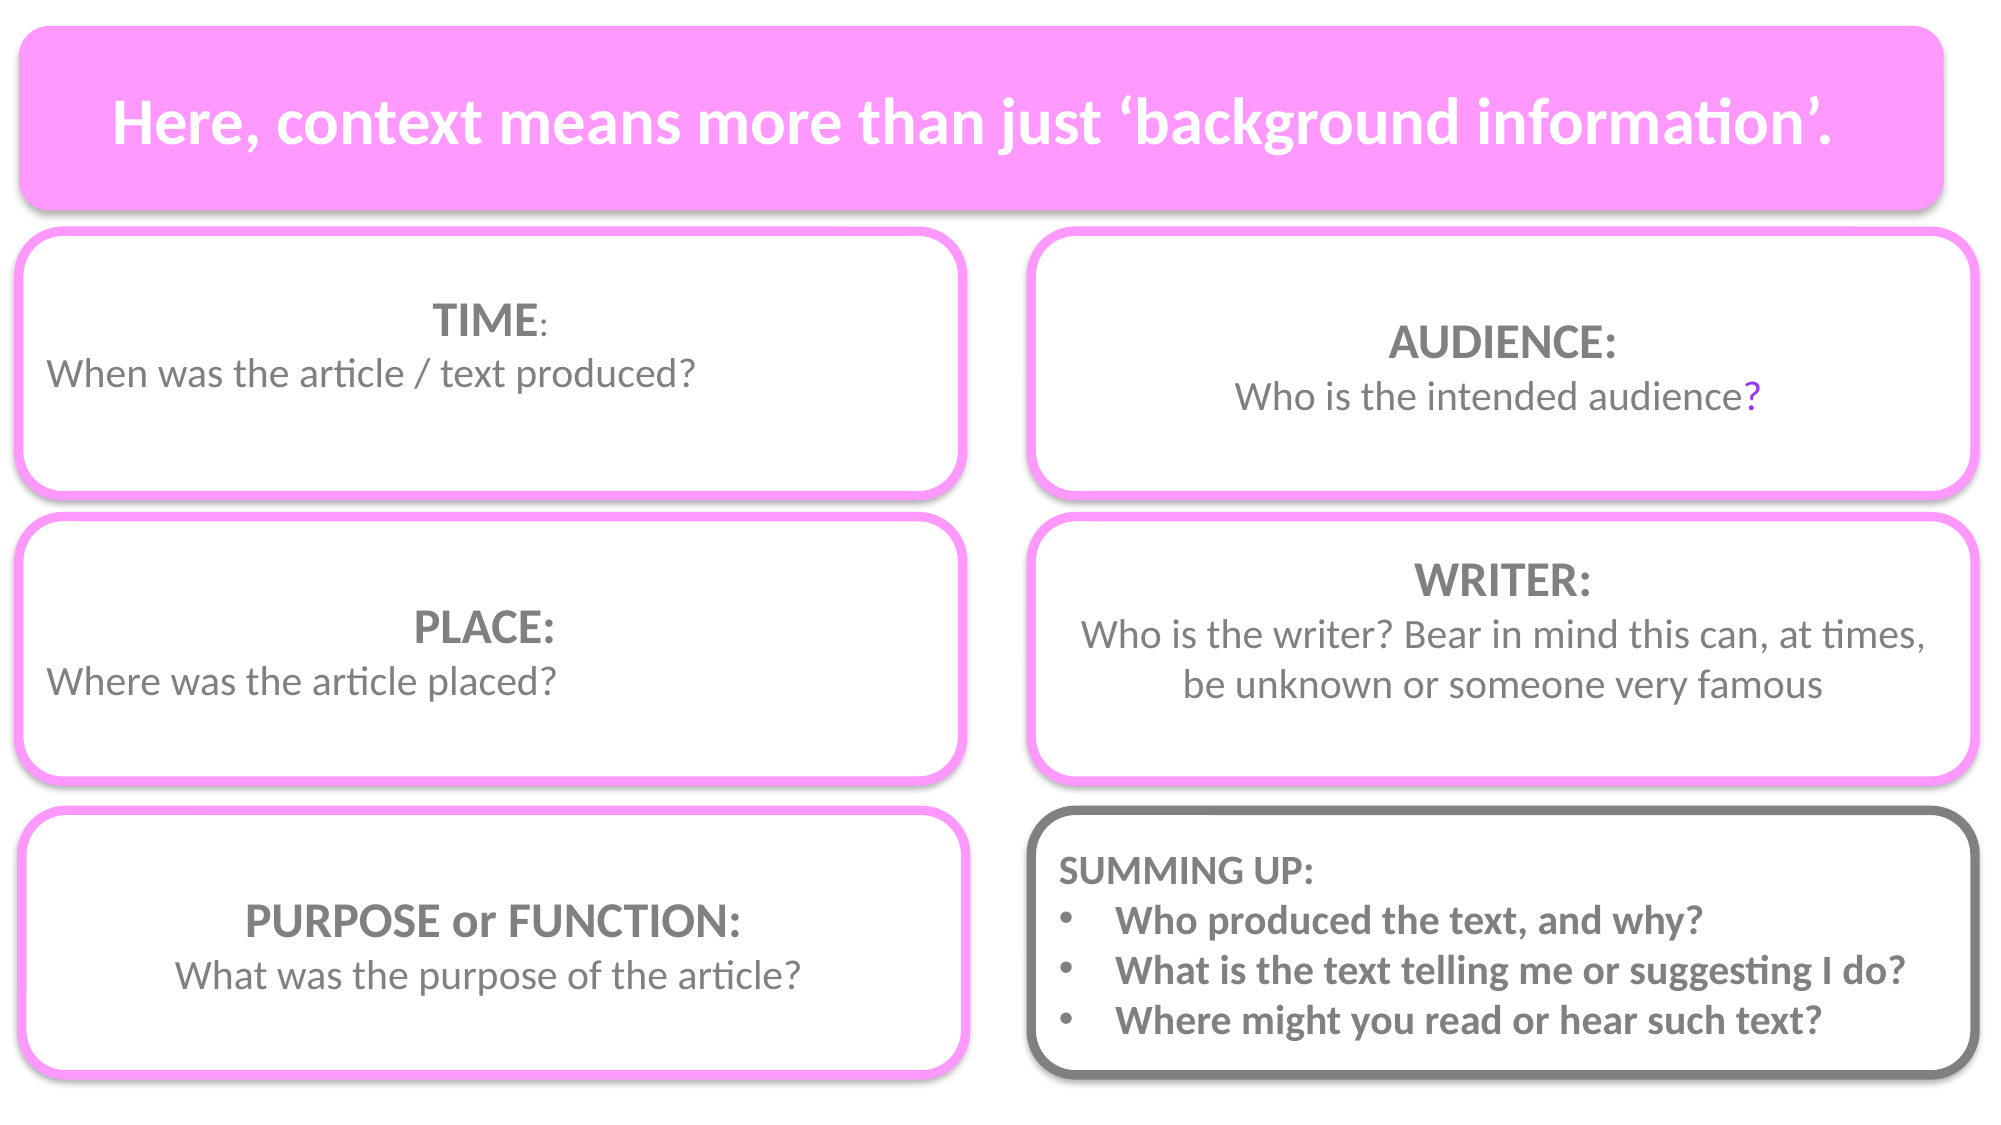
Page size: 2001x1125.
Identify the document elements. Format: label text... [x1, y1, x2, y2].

text_box SUMMING UP: Who produced the text, and why? What is the text telling me or suggesting I do? Where might you read or hear such text? [1030, 809, 1977, 1076]
text_box TIME: When was the article / text produced? [17, 230, 964, 497]
text_box AUDIENCE: Who is the intended audience?. [1030, 230, 1977, 497]
text_box PURPOSE or FUNCTION: What was the purpose of the article? [20, 809, 967, 1076]
text_box PLACE: Where was the article placed? [17, 515, 964, 783]
text_box WRITER: Who is the writer? Bear in mind this can, at times, be unknown or someone very famous [1030, 515, 1977, 783]
text_box Here, context means more than just ‘background information’. [17, 24, 1945, 212]
